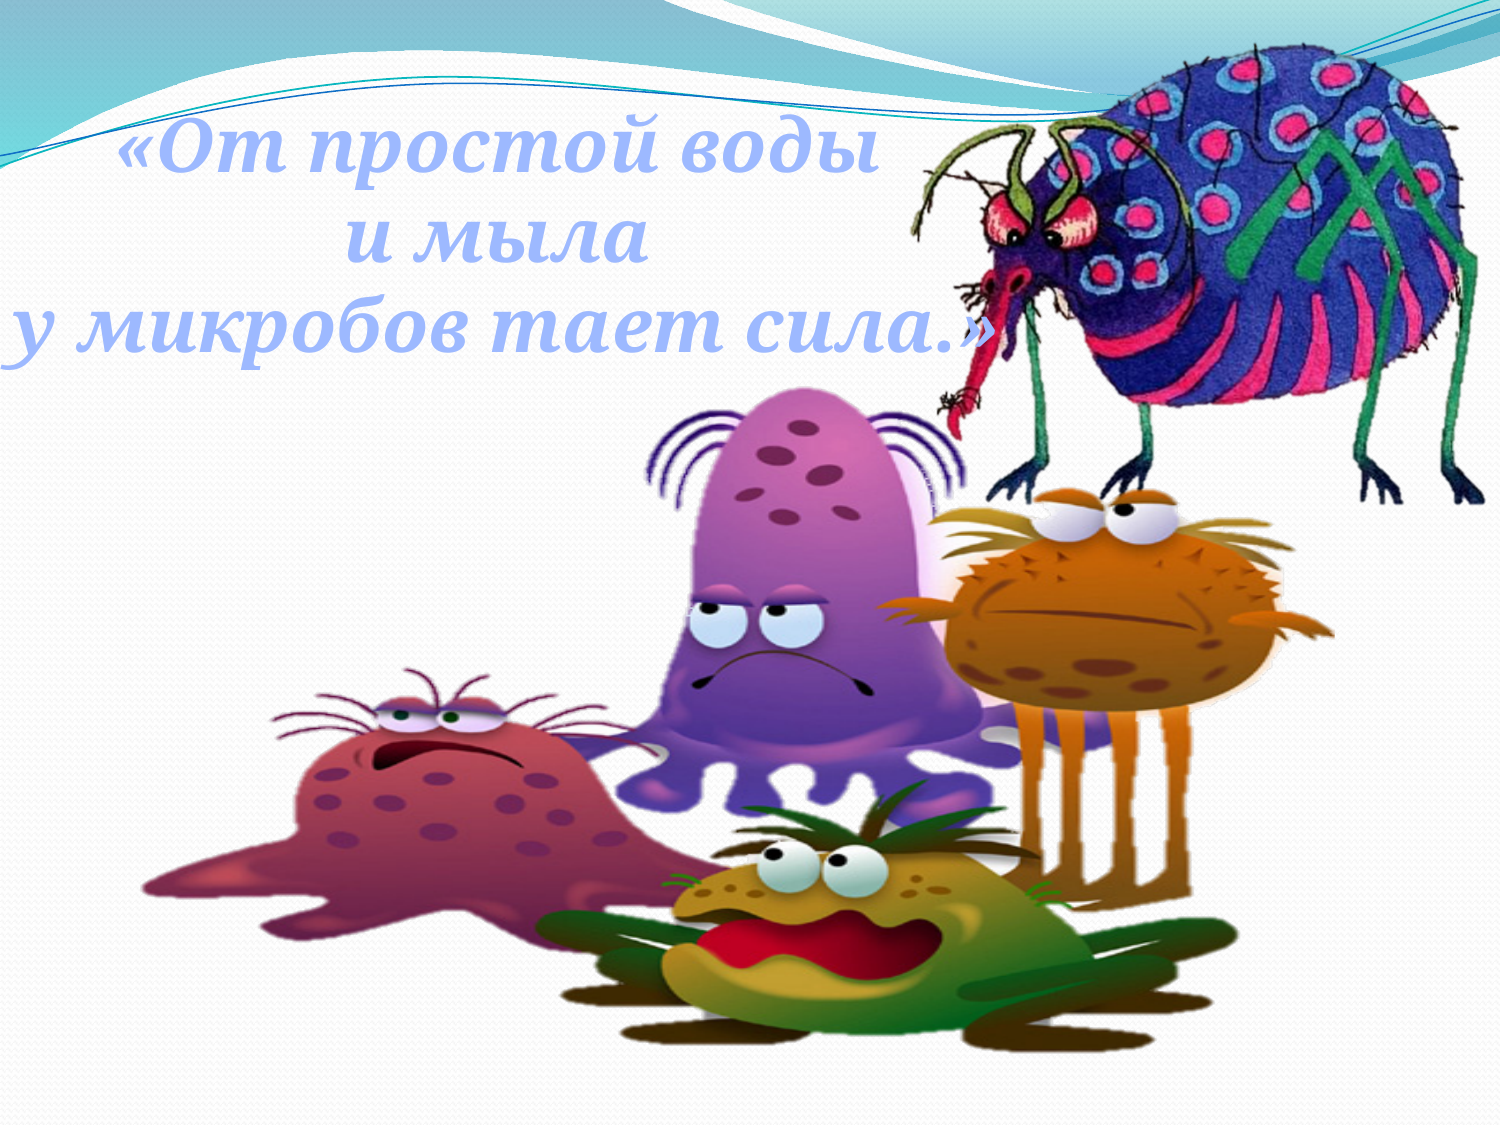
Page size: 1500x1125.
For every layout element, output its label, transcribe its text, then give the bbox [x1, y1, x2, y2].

picture [135, 0, 1497, 1075]
text_box «От простой воды и мыла у микробов тает сила.» [0, 89, 856, 375]
